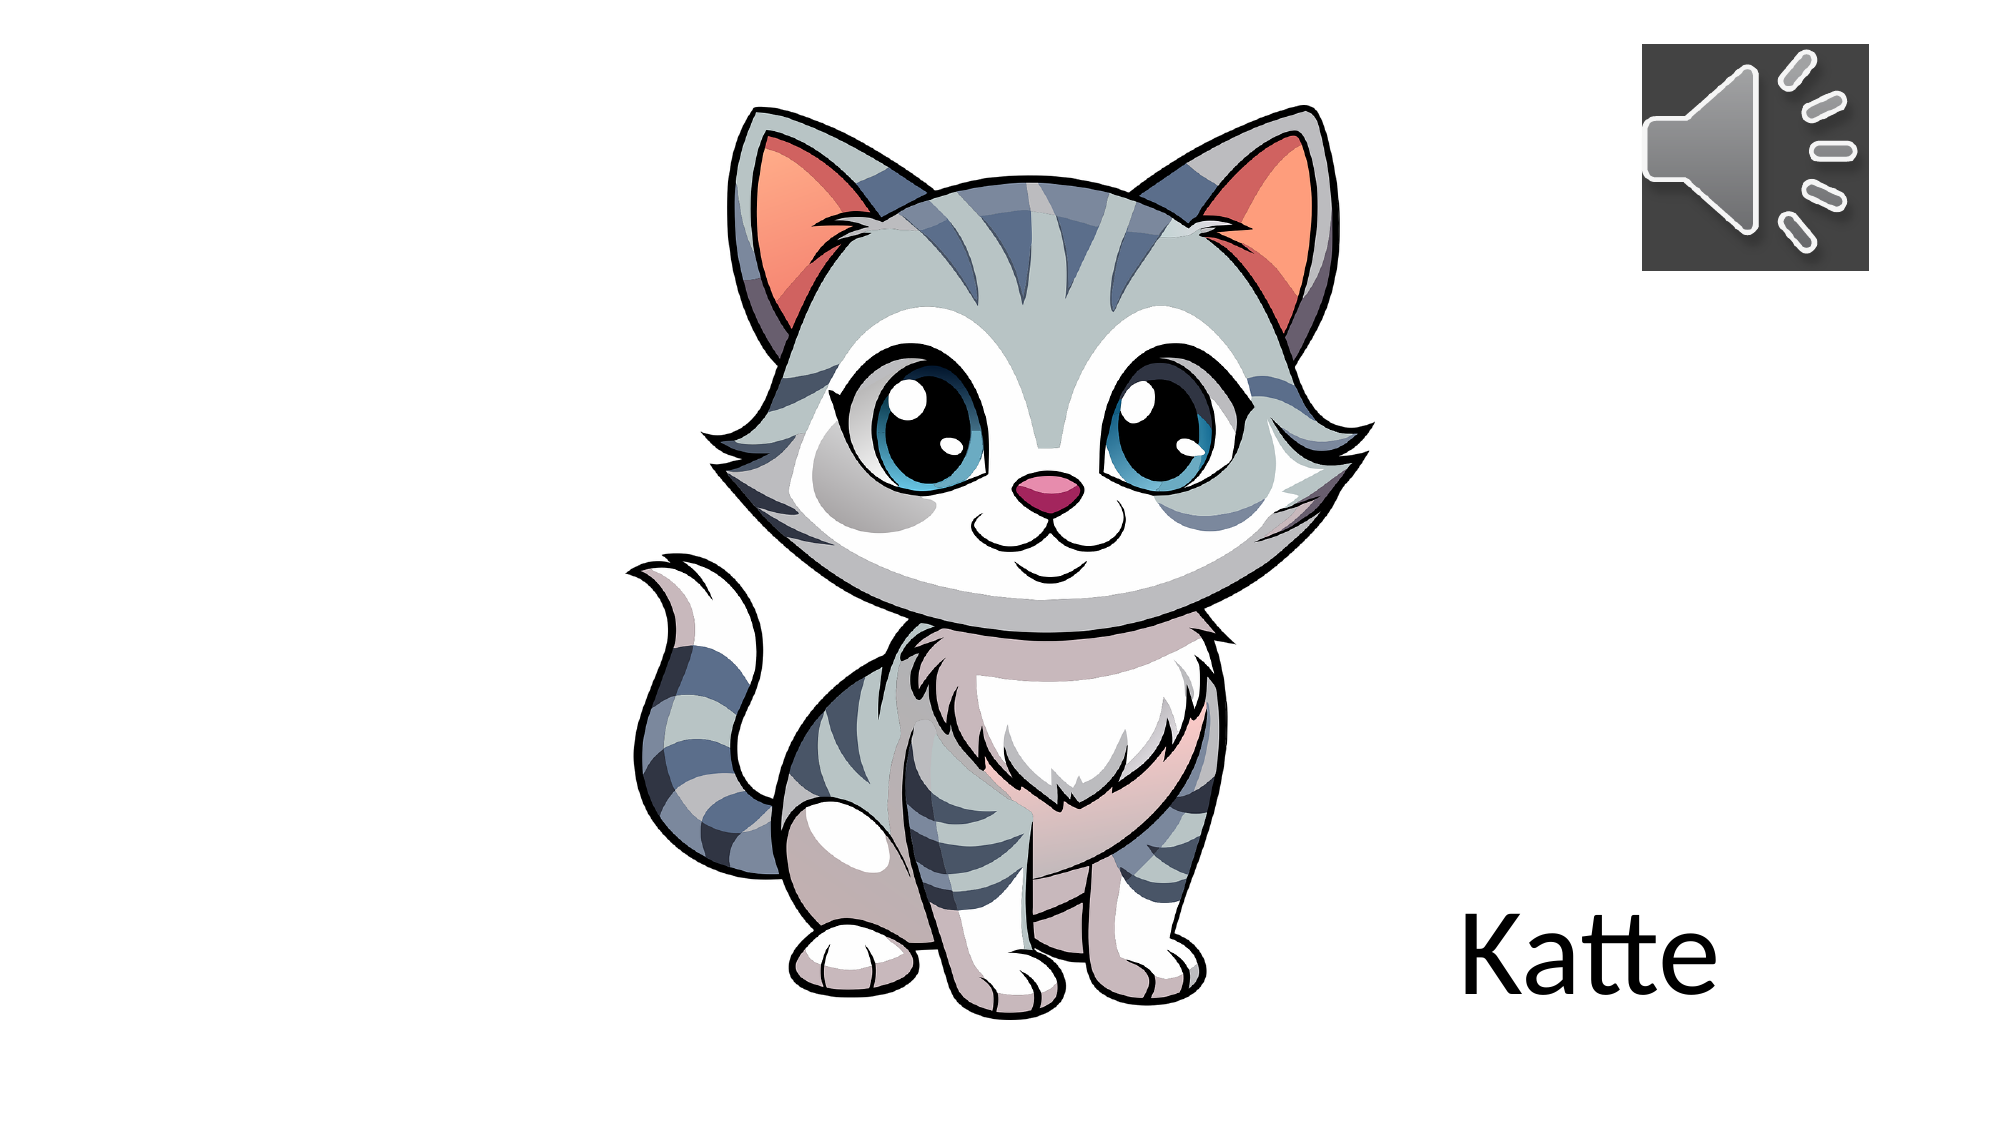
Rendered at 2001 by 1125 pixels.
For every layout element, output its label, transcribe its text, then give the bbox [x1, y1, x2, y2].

subtitle Katte [999, 879, 2000, 1045]
picture [1640, 42, 1871, 272]
picture [625, 105, 1375, 1020]
